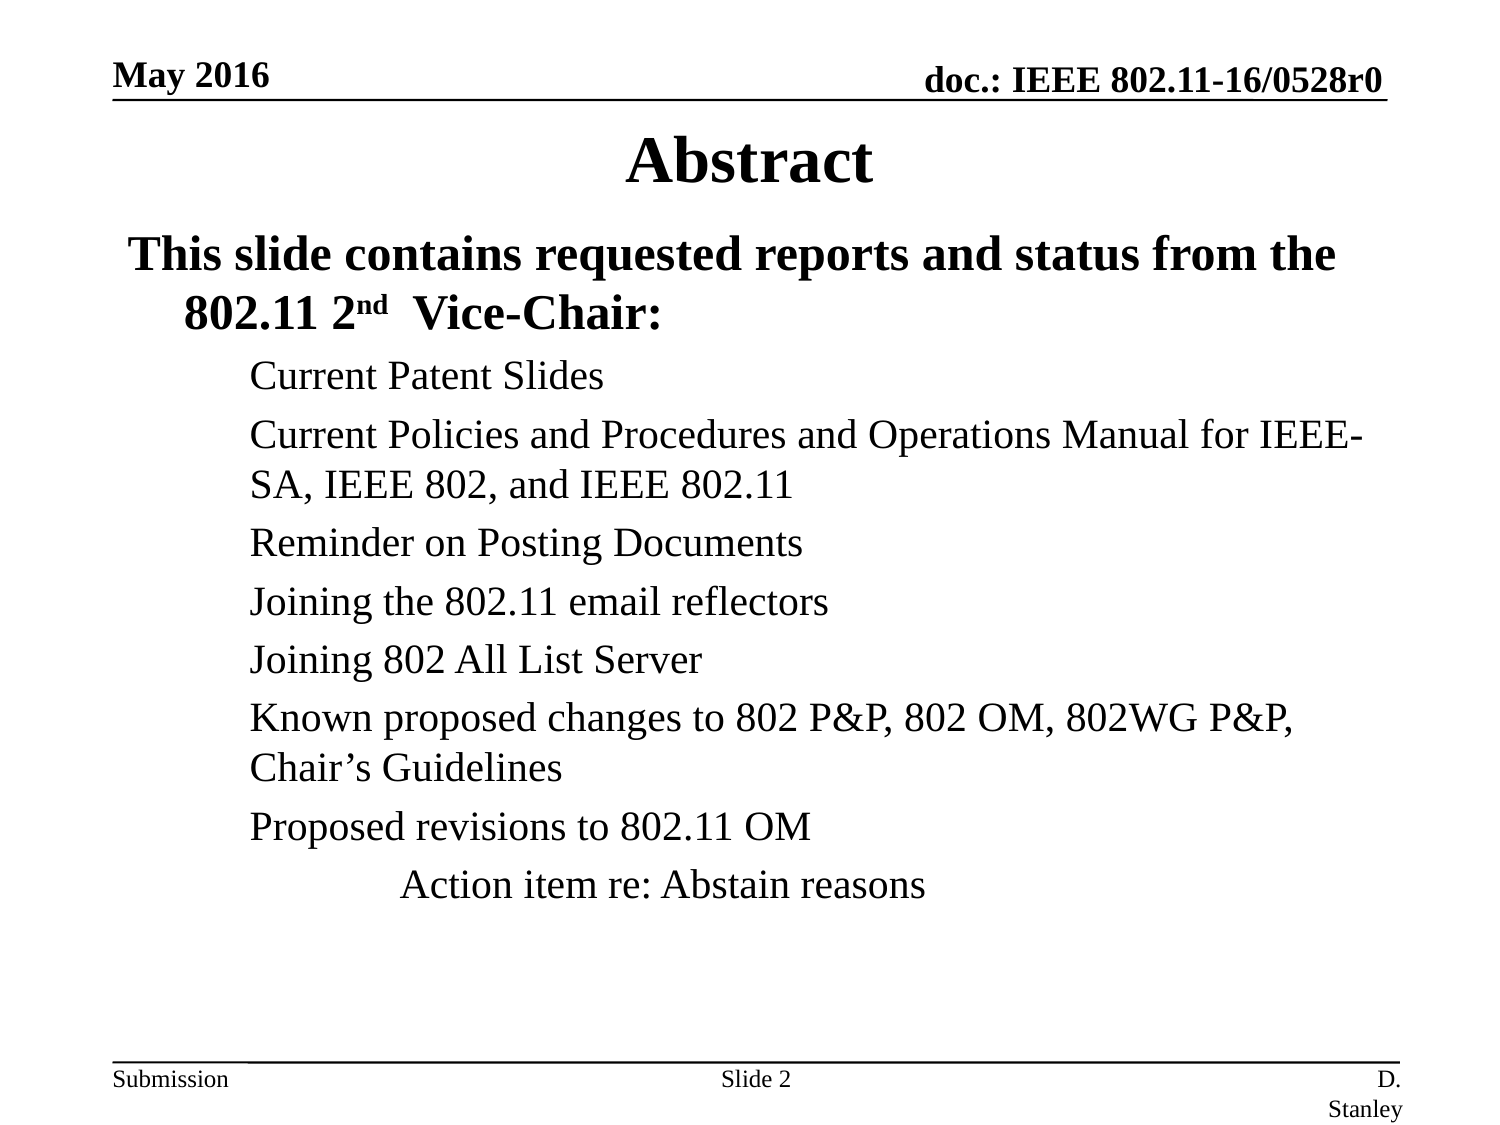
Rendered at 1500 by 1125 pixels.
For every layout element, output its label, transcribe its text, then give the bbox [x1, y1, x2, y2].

list This slide contains requested reports and status from the 802.11 2nd Vice-Chair: Current Patent Slides Current Policies and Procedures and Operations Manual for IEEE-SA, IEEE 802, and IEEE 802.11 Reminder on Posting Documents Joining the 802.11 email reflectors Joining 802 All List Server Known proposed changes to 802 P&P, 802 OM, 802WG P&P, Chair’s Guidelines Proposed revisions to 802.11 OM Action item re: Abstain reasons [112, 212, 1413, 1038]
footer D. Stanley, HP Enterprise [1324, 1061, 1402, 1093]
slide_number Slide 2 [712, 1061, 800, 1093]
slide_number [112, 49, 401, 96]
title Abstract [112, 112, 1388, 201]
